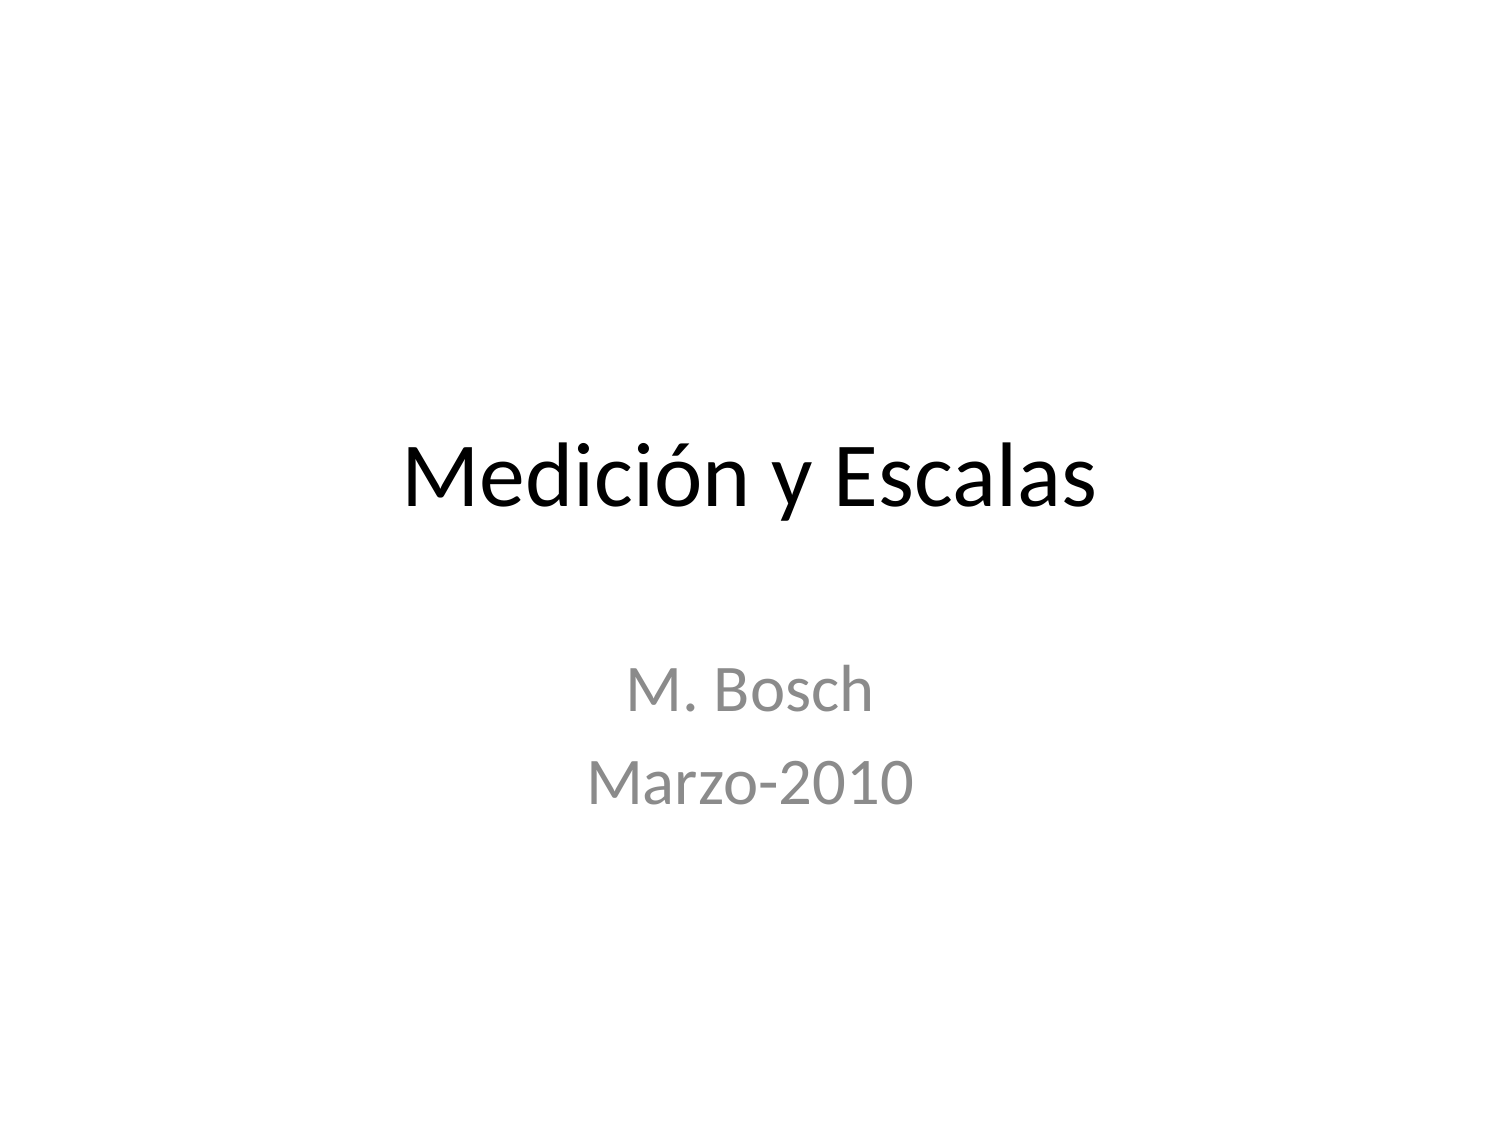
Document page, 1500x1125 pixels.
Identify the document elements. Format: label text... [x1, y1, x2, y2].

subtitle M. Bosch Marzo-2010 [225, 637, 1275, 925]
title Medición y Escalas [112, 349, 1388, 591]
